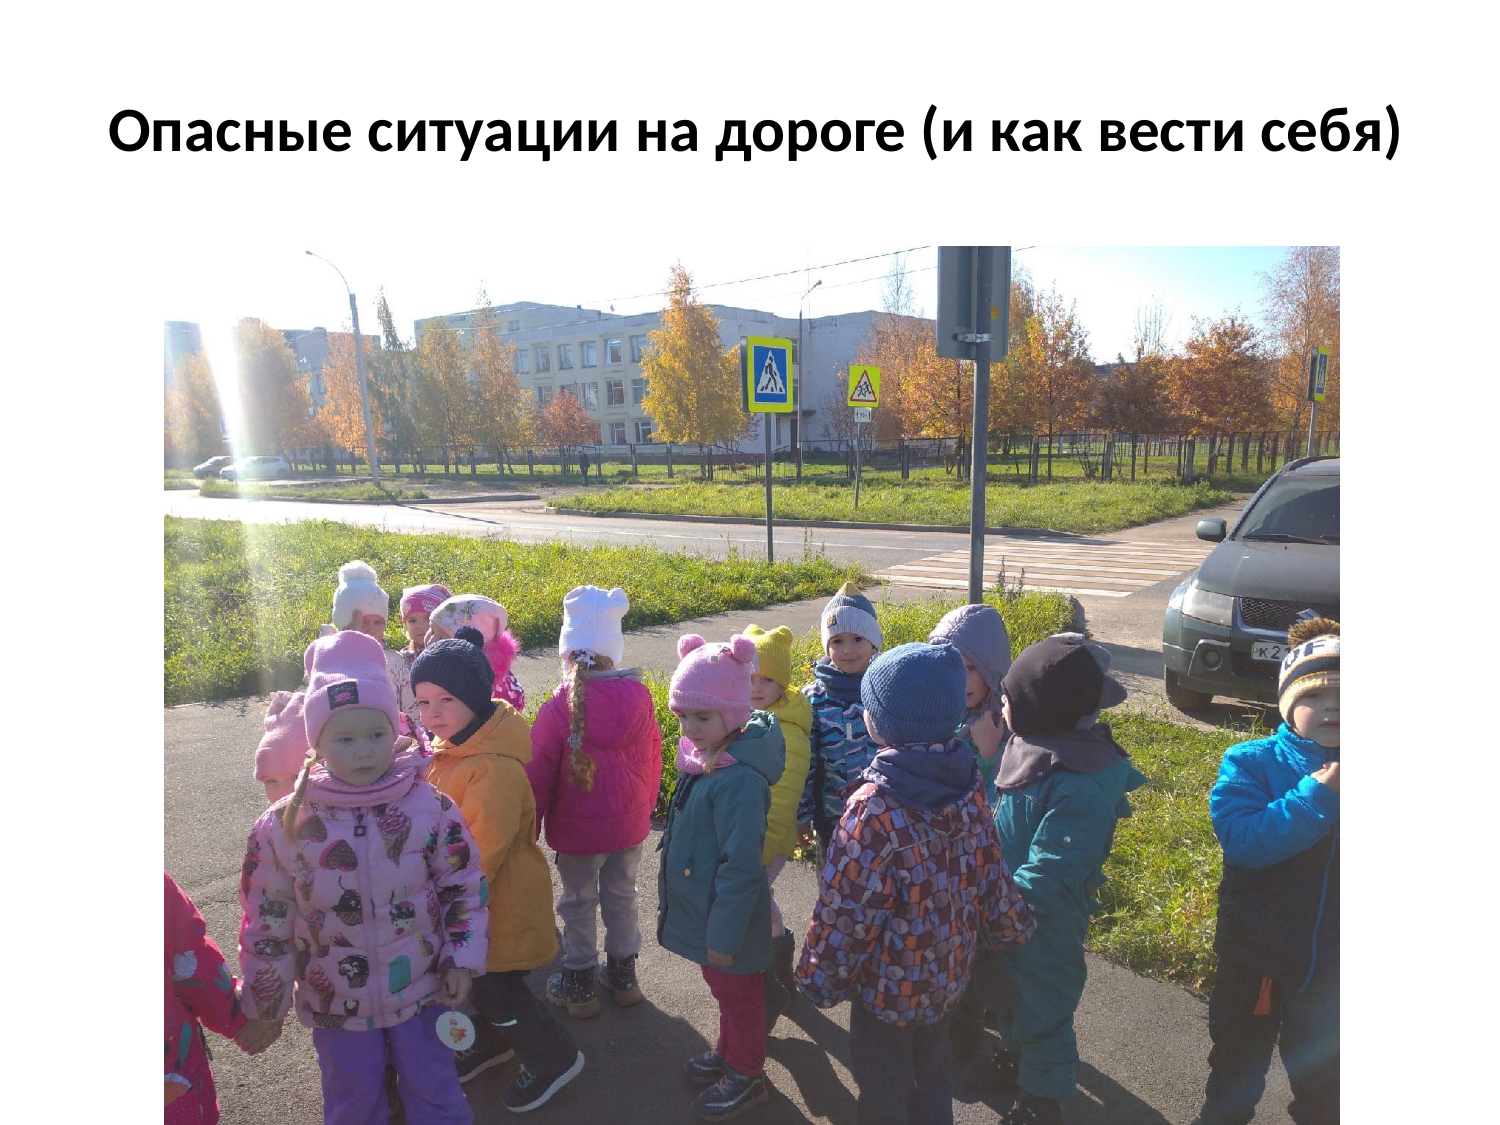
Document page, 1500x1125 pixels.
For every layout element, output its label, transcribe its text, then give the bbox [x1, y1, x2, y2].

picture [163, 245, 1340, 1125]
title Опасные ситуации на дороге (и как вести себя) [82, 70, 1432, 258]
